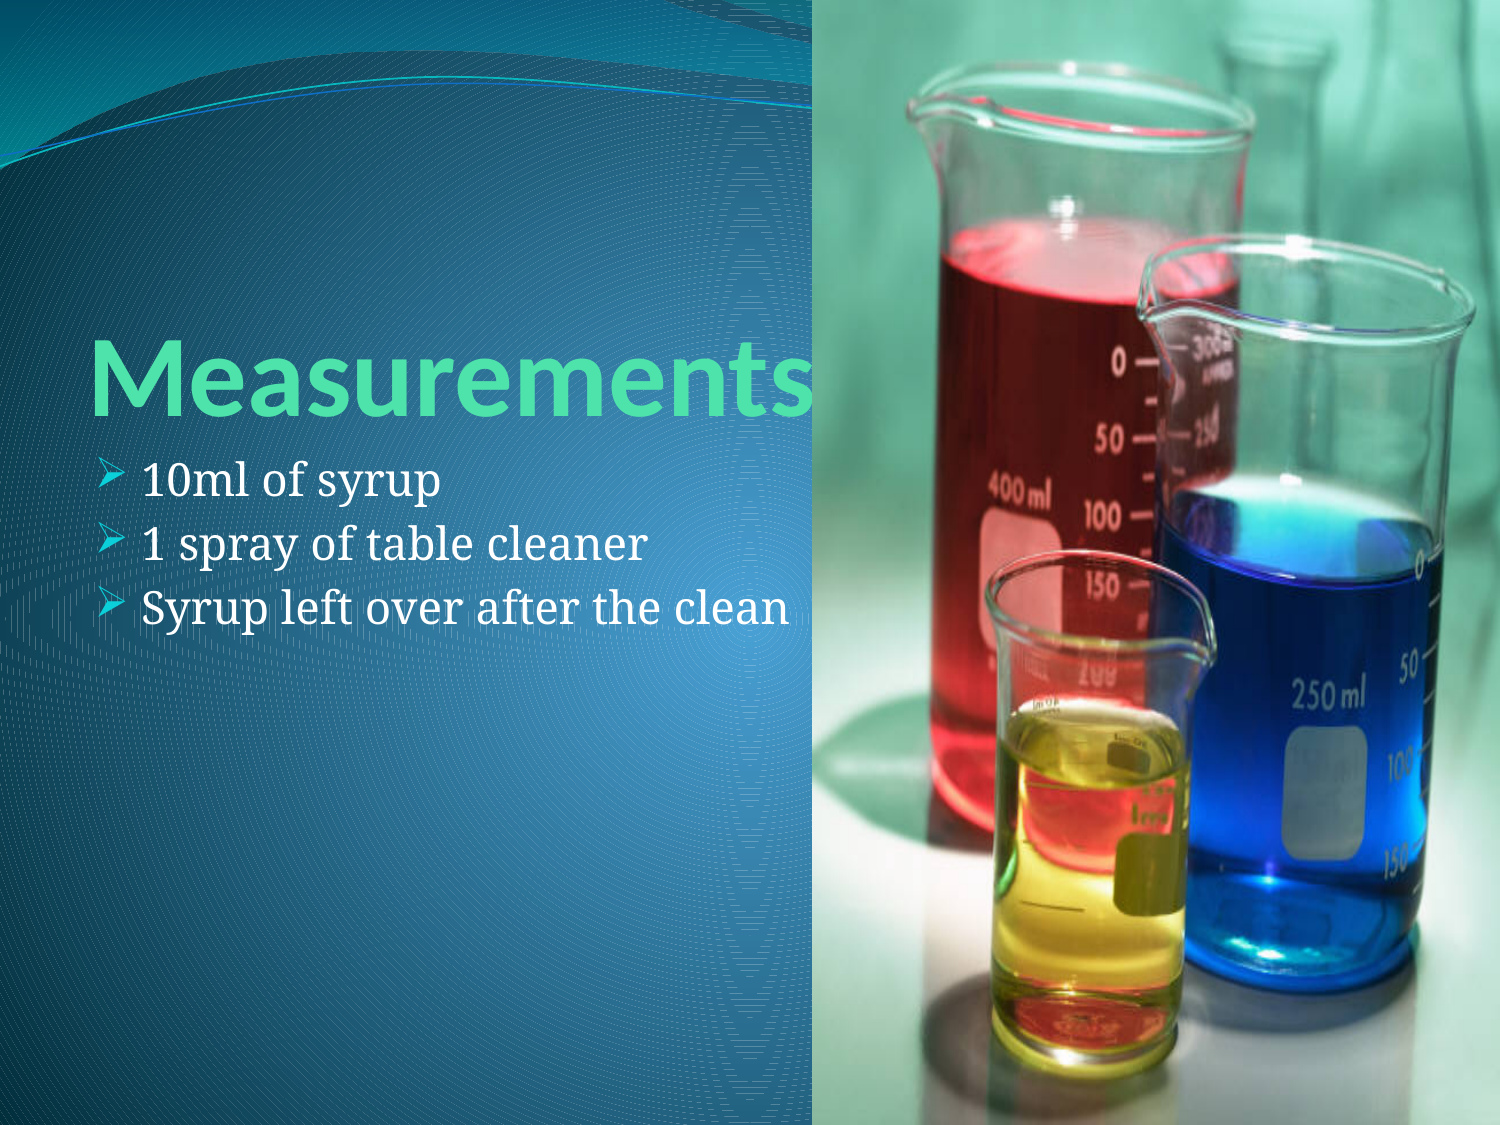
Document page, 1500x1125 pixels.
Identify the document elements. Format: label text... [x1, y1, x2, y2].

title Measurements [86, 216, 805, 440]
list 10ml of syrup 1 spray of table cleaner Syrup left over after the clean [86, 443, 805, 775]
picture [812, 0, 1500, 1125]
